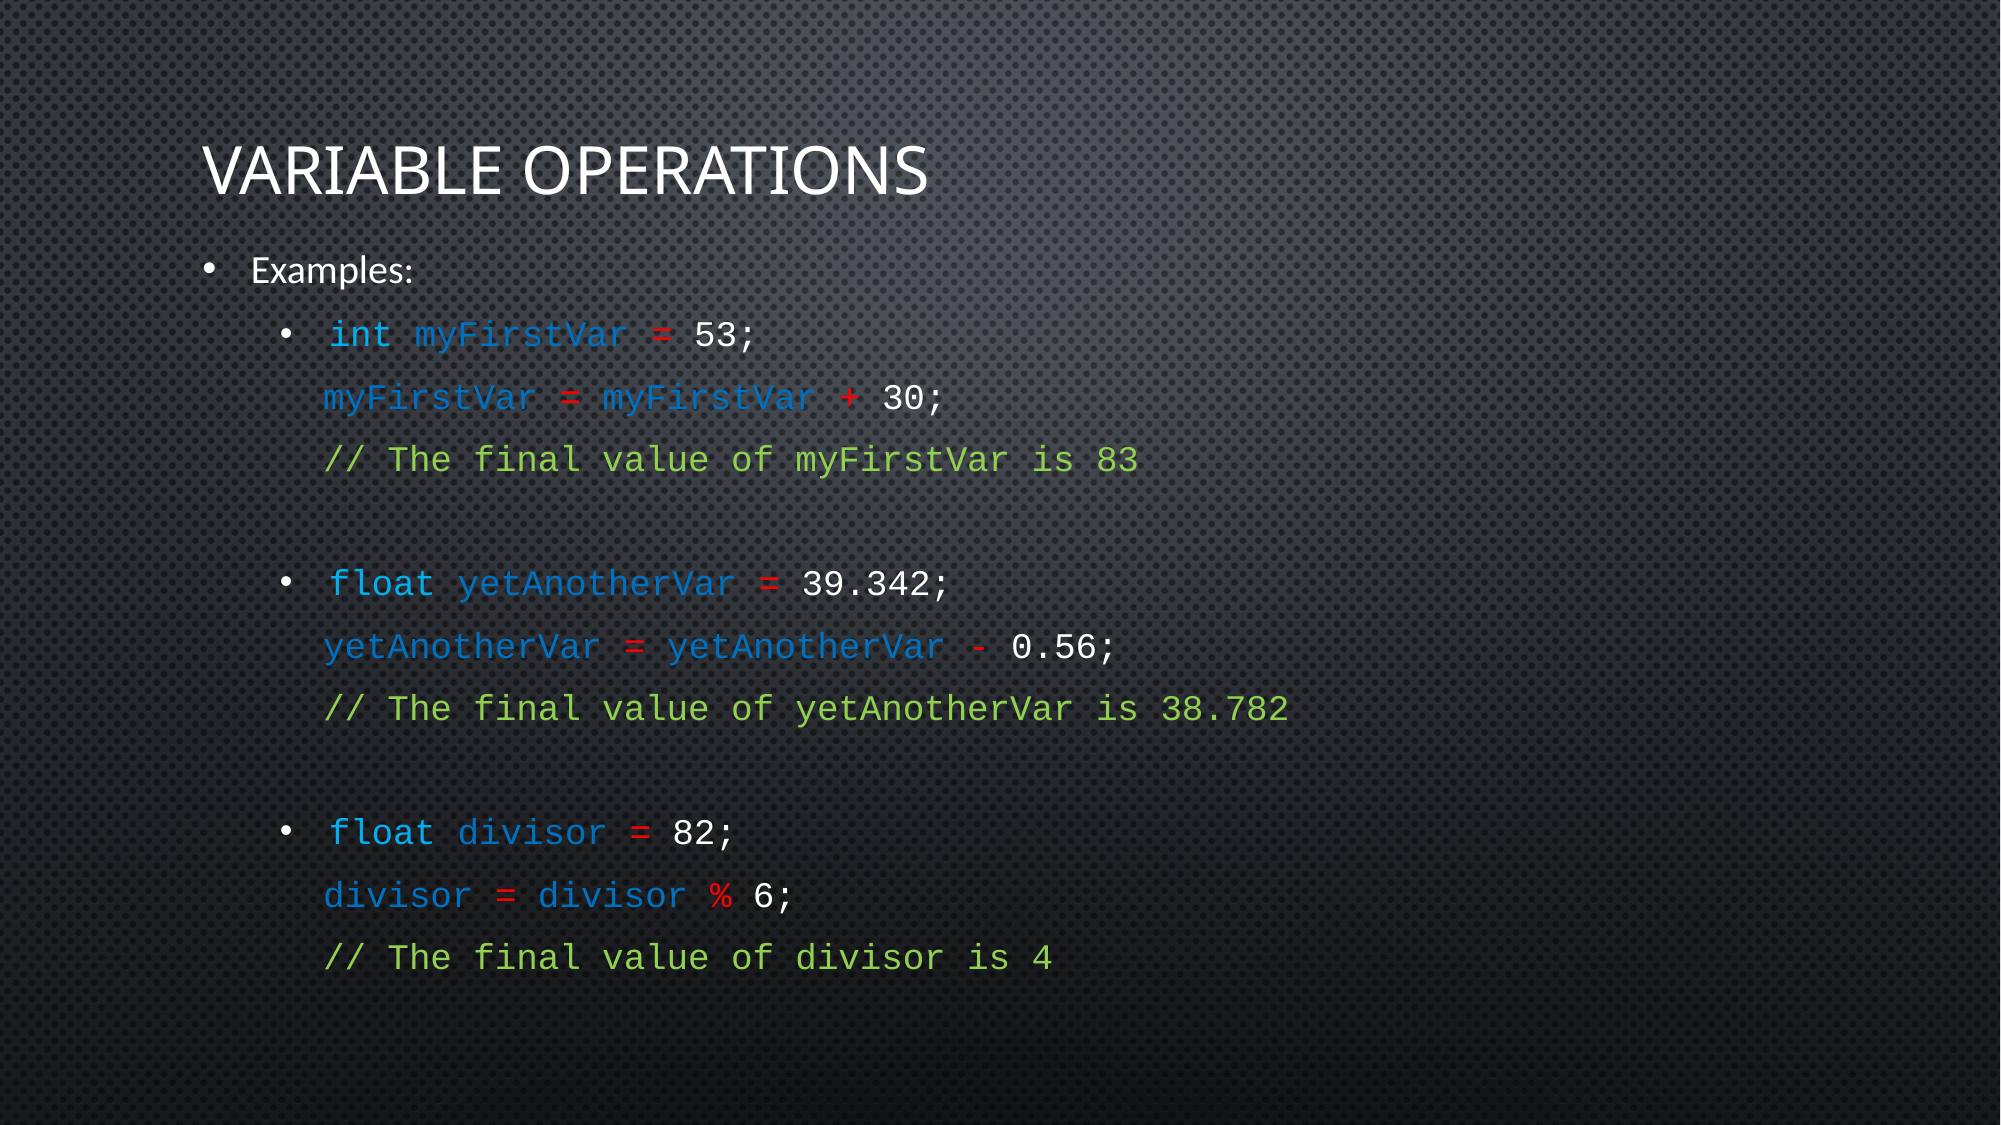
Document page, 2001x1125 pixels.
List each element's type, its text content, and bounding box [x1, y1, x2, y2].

title Variable Operations [187, 99, 1813, 236]
list Examples: int myFirstVar = 53; myFirstVar = myFirstVar + 30; // The final value of myFirstVar is 83 float yetAnotherVar = 39.342; yetAnotherVar = yetAnotherVar - 0.56; // The final value of yetAnotherVar is 38.782 float divisor = 82; divisor = divisor % 6; // The final value of divisor is 4 [187, 236, 1813, 992]
